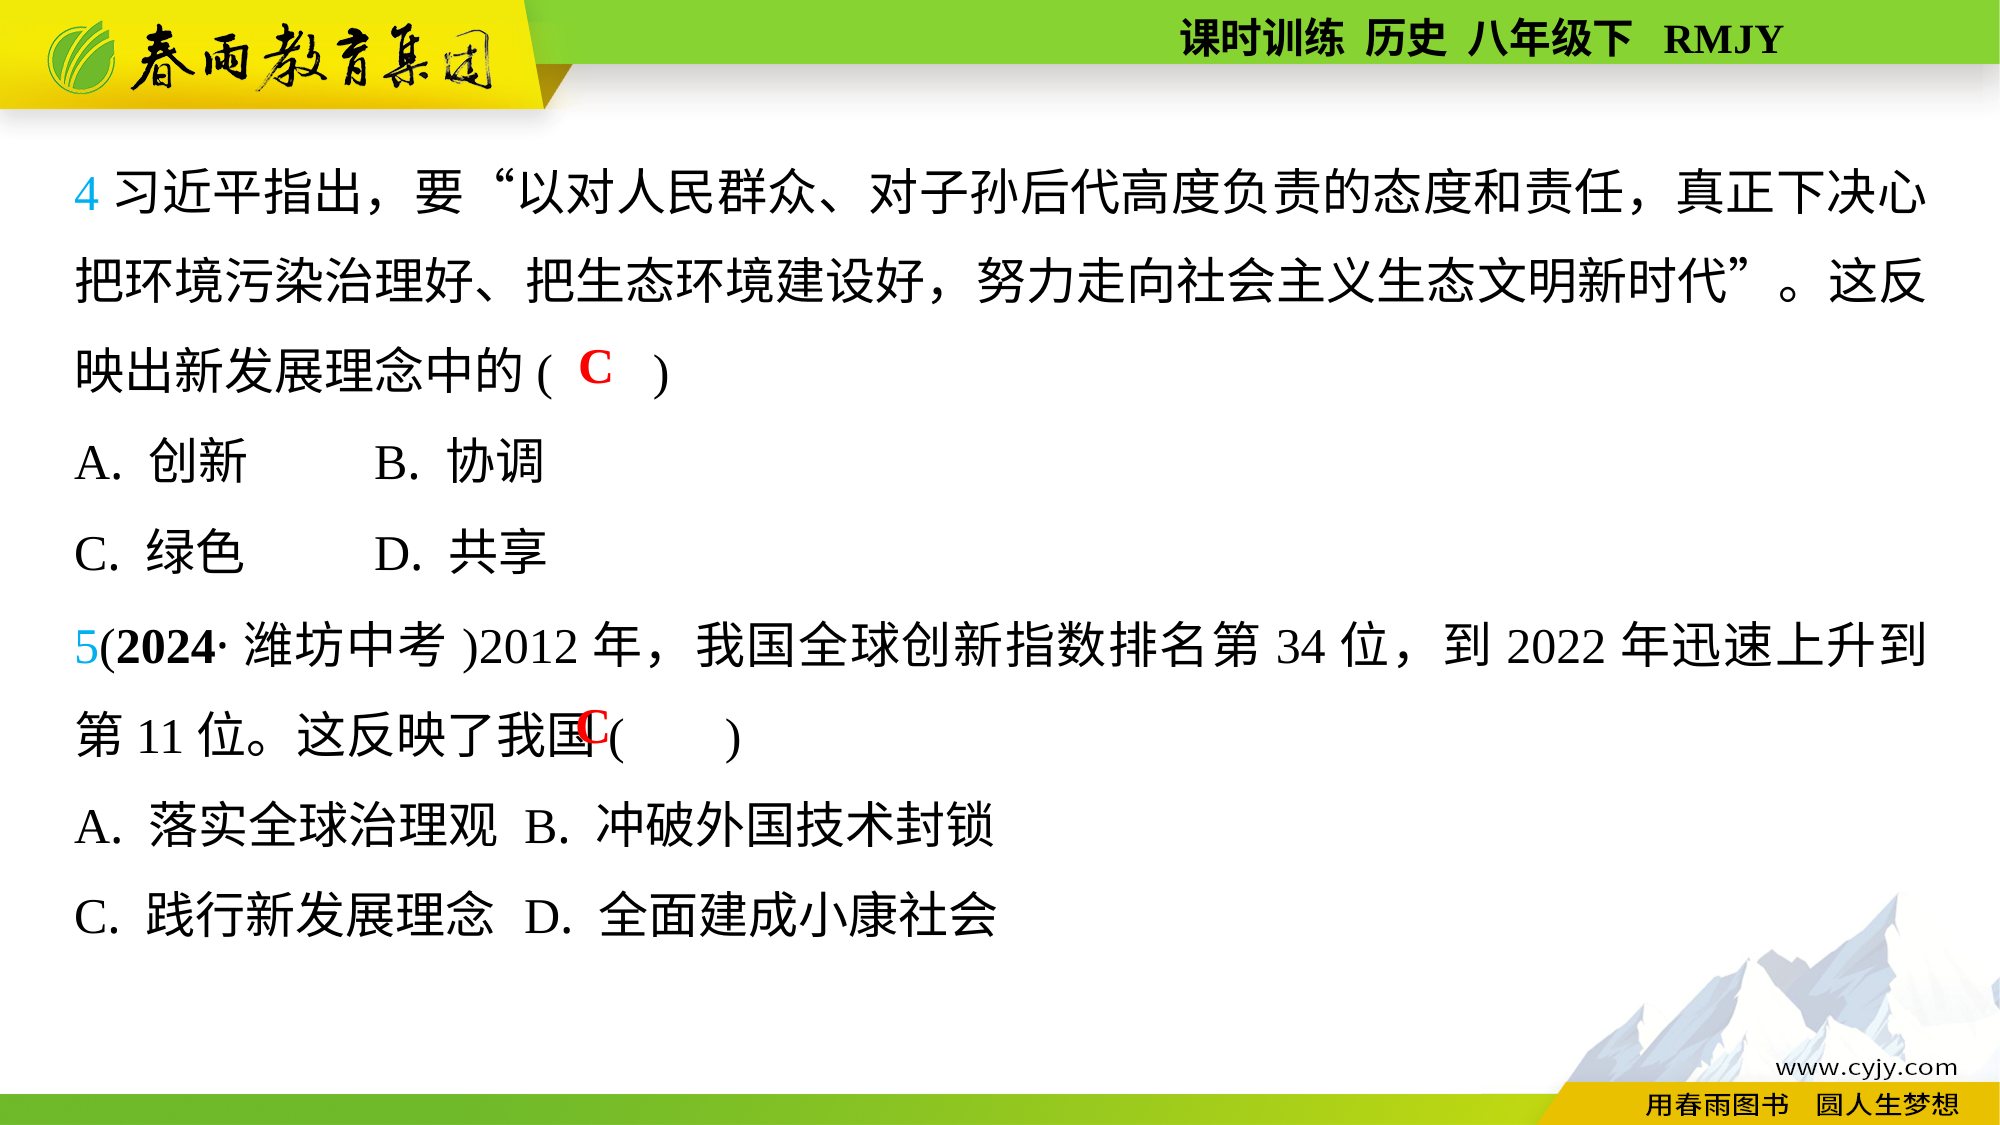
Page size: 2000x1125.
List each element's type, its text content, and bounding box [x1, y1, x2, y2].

text_box C [560, 686, 627, 762]
text_box C [563, 326, 629, 401]
picture [0, 0, 2000, 1125]
list 4习近平指出，要“以对人民群众、对子孙后代高度负责的态度和责任，真正下决心把环境污染治理好、把生态环境建设好，努力走向社会主义生态文明新时代”。这反映出新发展理念中的( ) A. 创新 B. 协调 C. 绿色 D. 共享 [59, 122, 1944, 576]
text_box 5(2024·潍坊中考)2012年，我国全球创新指数排名第34位，到2022年迅速上升到第11位。这反映了我国( ) A. 落实全球治理观 B. 冲破外国技术封锁 C. 践行新发展理念 D. 全面建成小康社会 [59, 576, 1944, 952]
